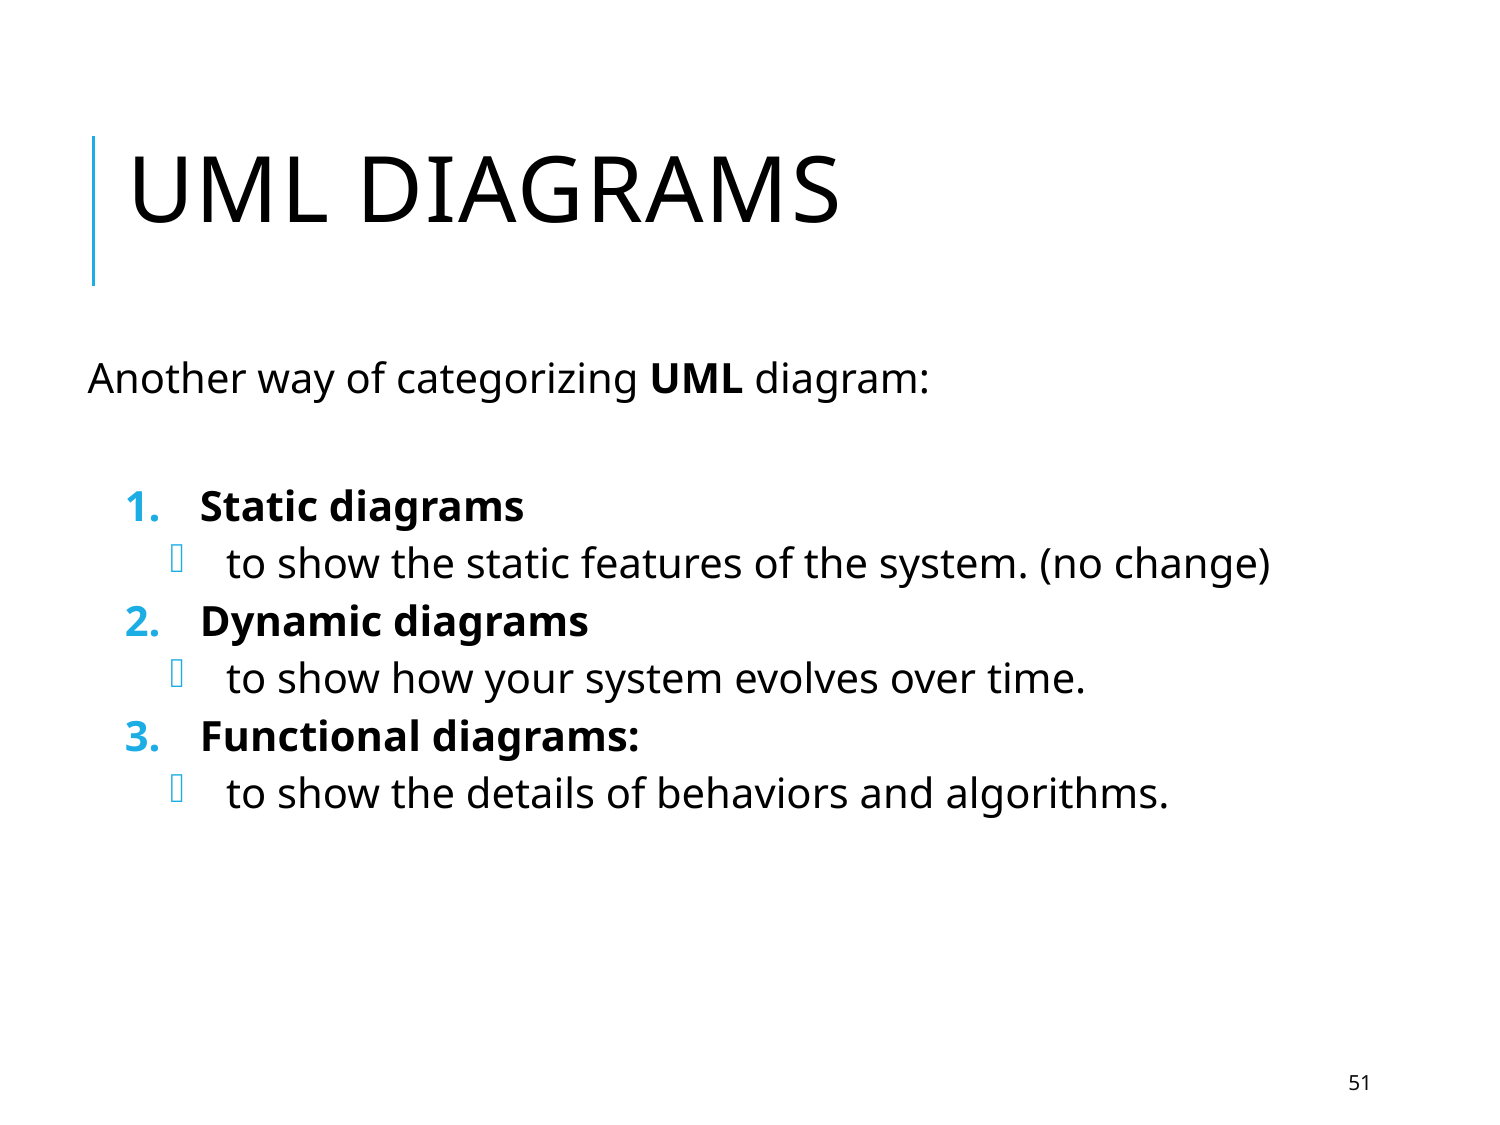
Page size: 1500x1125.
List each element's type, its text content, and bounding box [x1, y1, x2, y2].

slide_number 51 [1333, 1061, 1454, 1107]
title UML Diagrams [112, 137, 1388, 256]
list Another way of categorizing UML diagram: Static diagrams to show the static features of the system. (no change) Dynamic diagrams to show how your system evolves over time. Functional diagrams: to show the details of behaviors and algorithms. [64, 349, 1340, 923]
